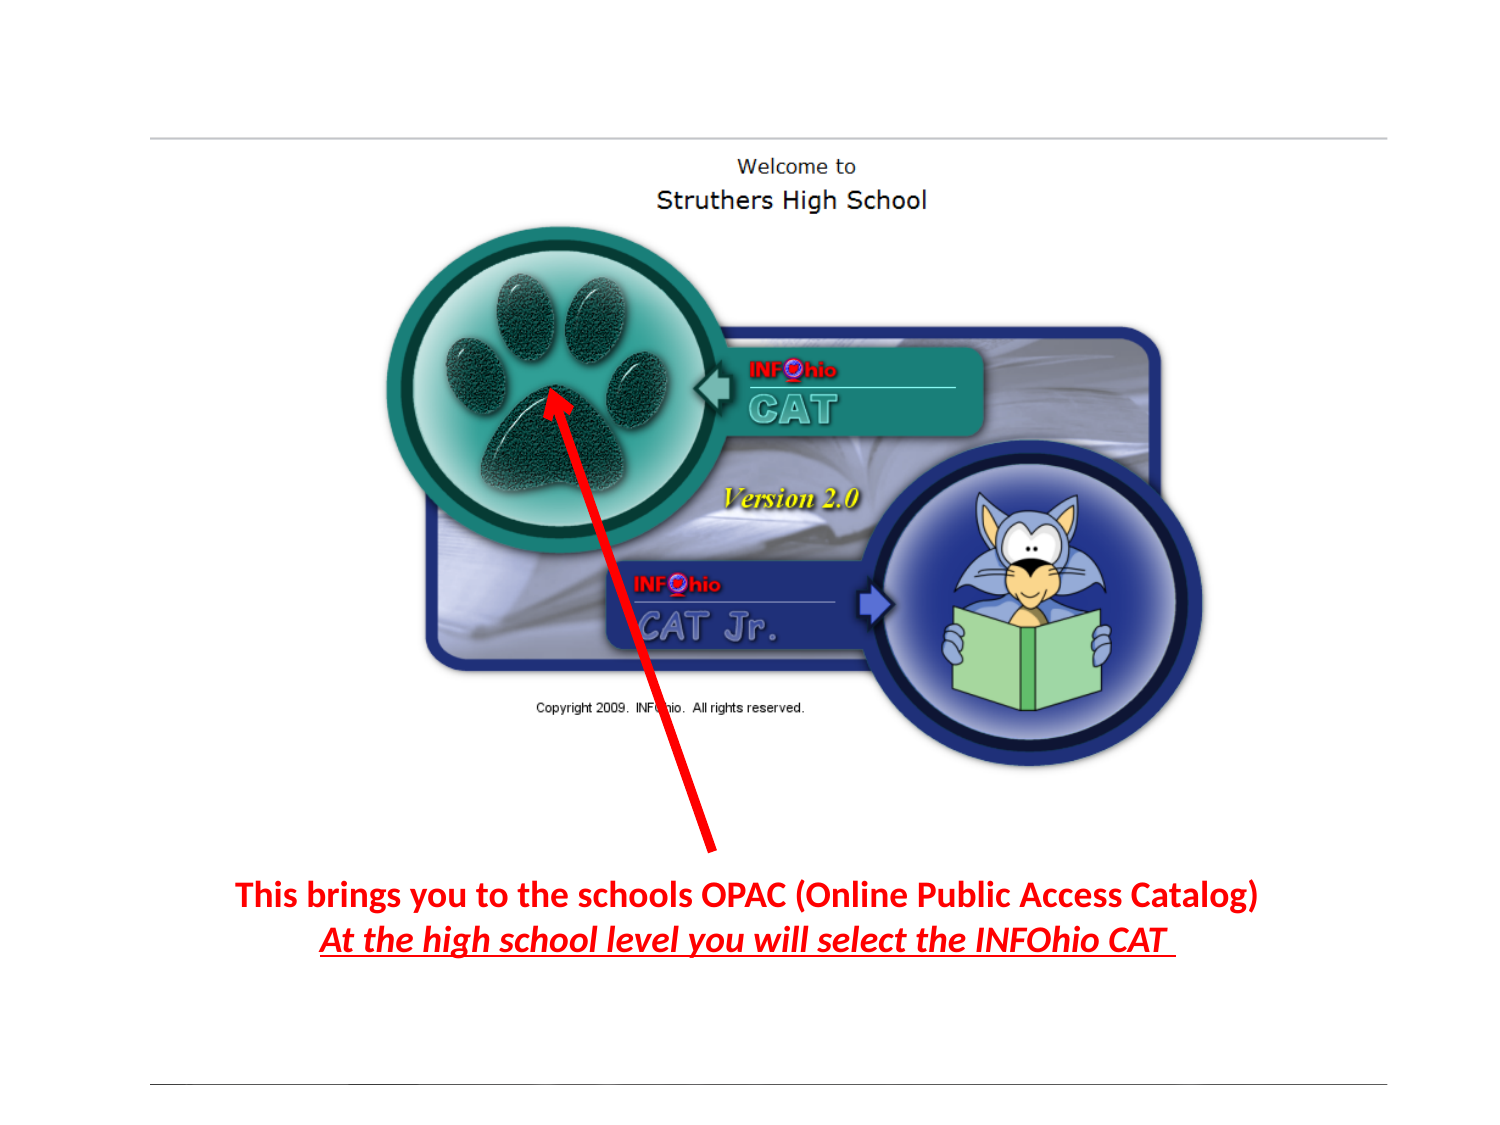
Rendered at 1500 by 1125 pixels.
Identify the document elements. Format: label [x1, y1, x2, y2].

picture [149, 137, 1388, 1085]
text_box [549, 387, 713, 852]
